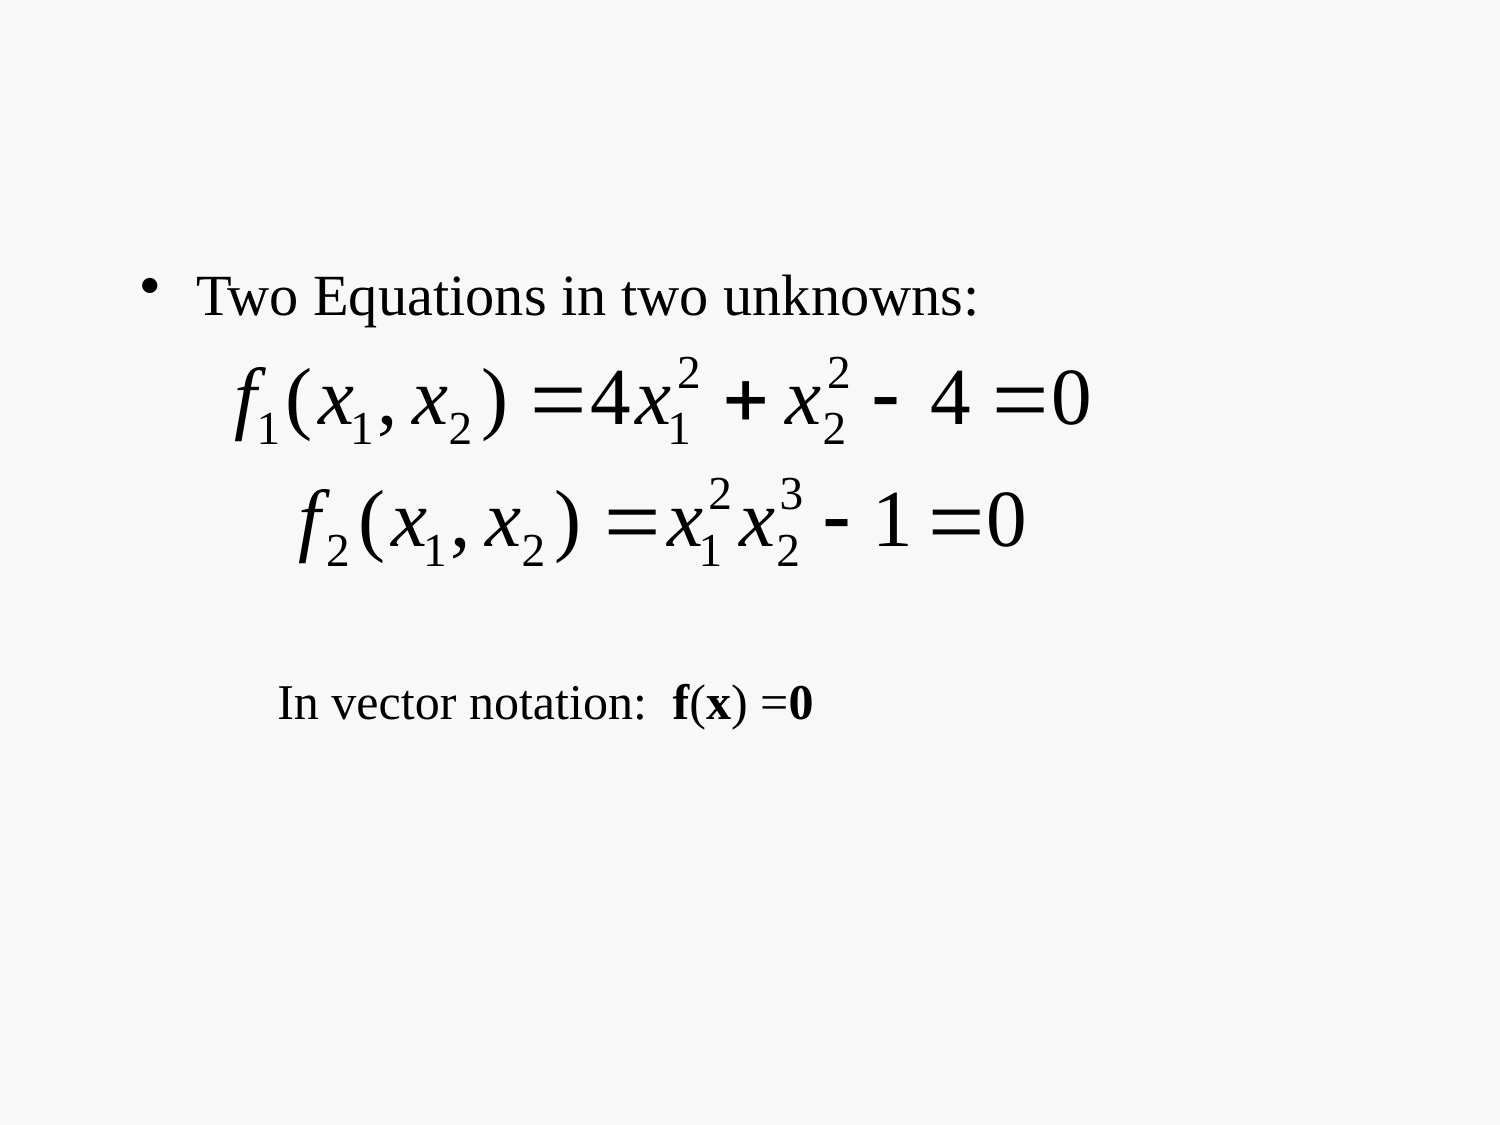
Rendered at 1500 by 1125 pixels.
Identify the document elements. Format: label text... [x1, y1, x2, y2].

text_box In vector notation: f(x) =0 [262, 662, 1113, 738]
list Two Equations in two unknowns: [124, 249, 1401, 326]
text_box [206, 337, 1106, 581]
